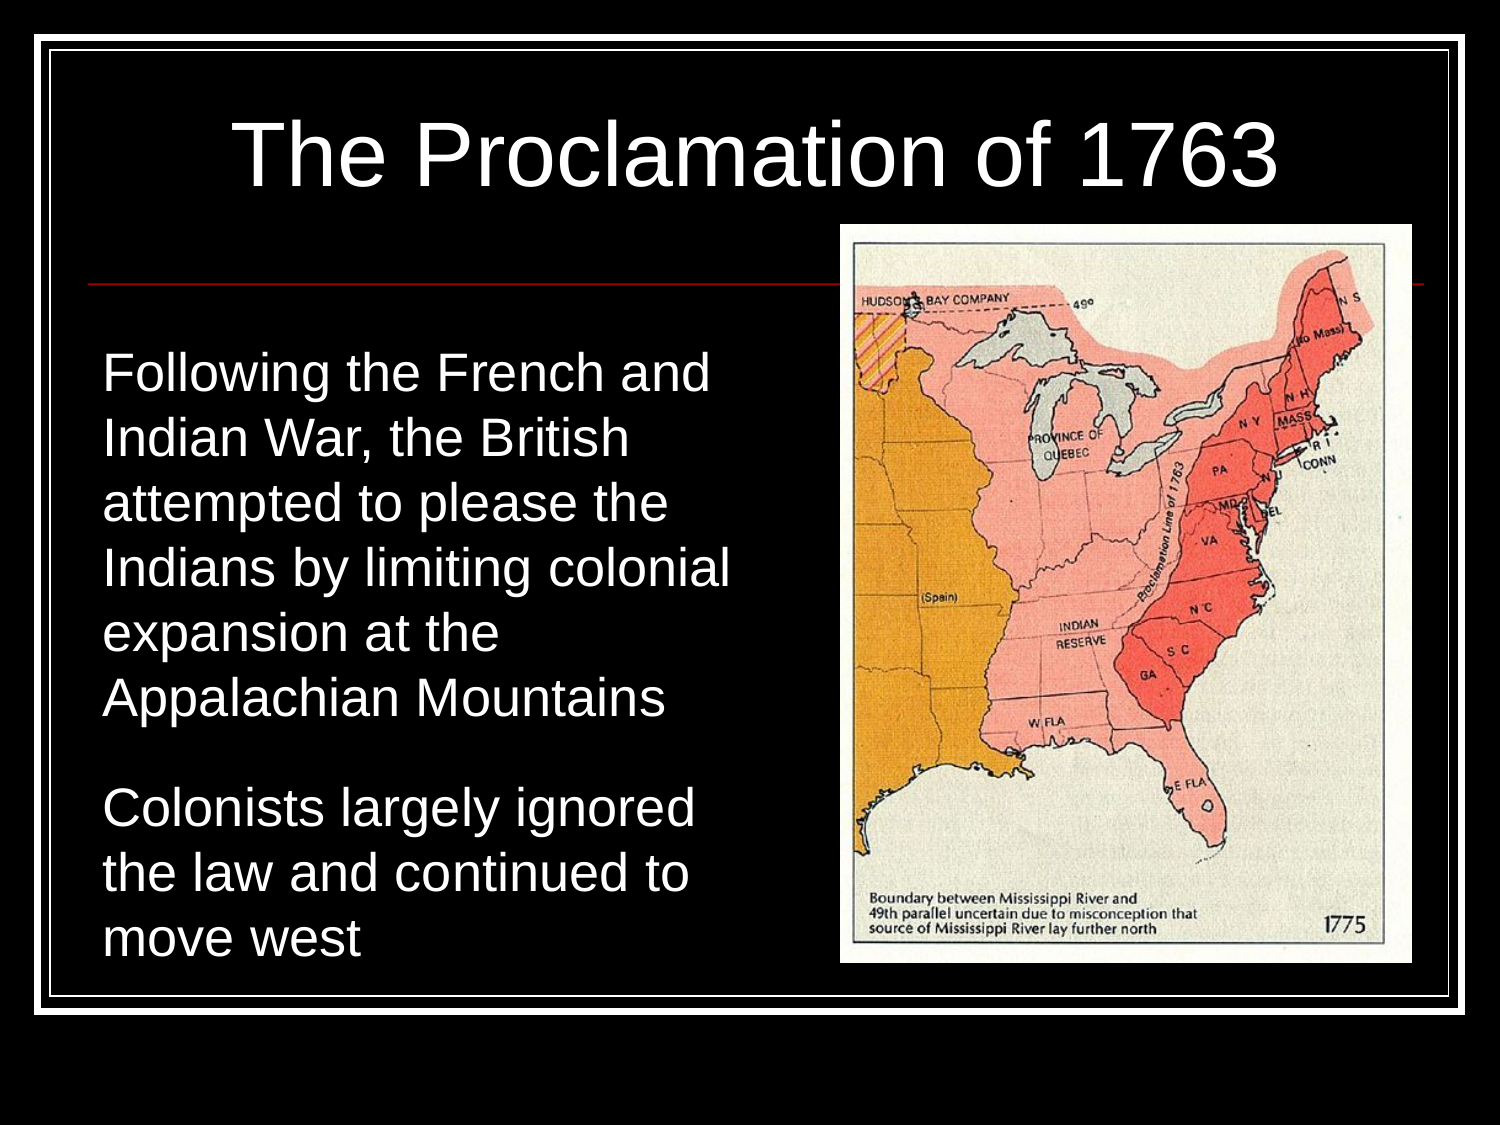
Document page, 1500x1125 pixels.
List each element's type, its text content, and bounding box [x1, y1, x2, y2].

text_box Following the French and Indian War, the British attempted to please the Indians by limiting colonial expansion at the Appalachian Mountains Colonists largely ignored the law and continued to move west [87, 329, 775, 1035]
text_box The Proclamation of 1763 [87, 77, 1425, 213]
picture [839, 224, 1412, 963]
